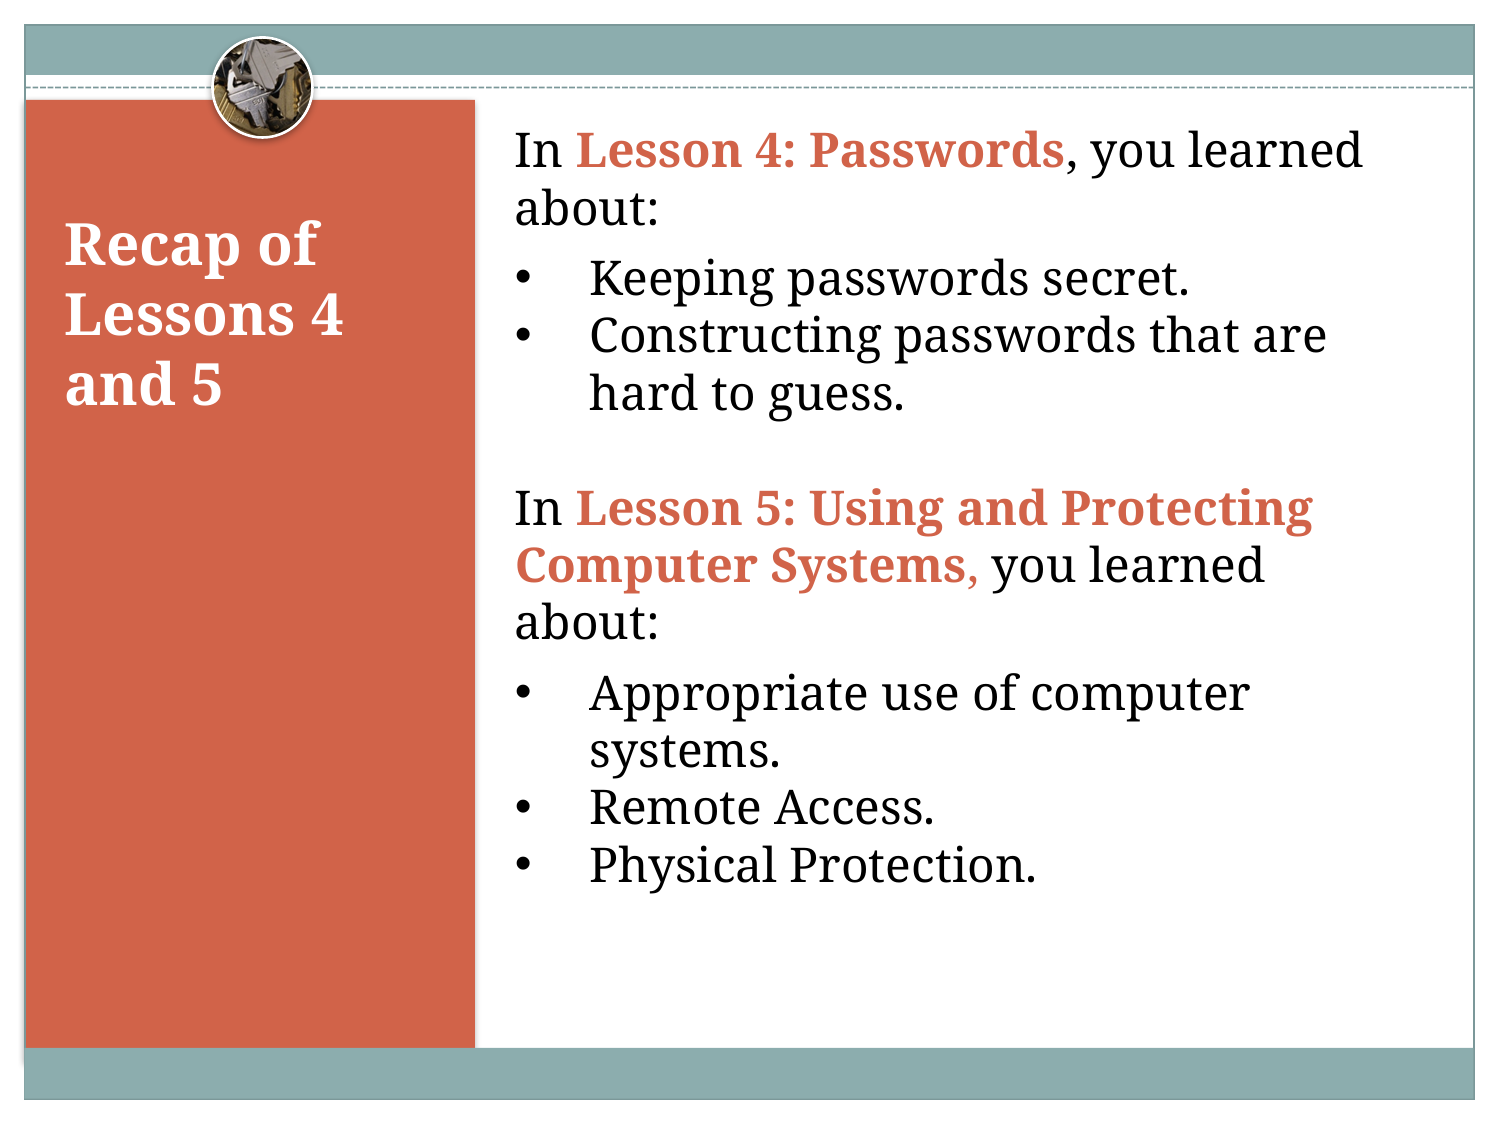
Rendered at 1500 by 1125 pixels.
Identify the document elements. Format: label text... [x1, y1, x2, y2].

title Recap of Lessons 4 and 5 [50, 174, 463, 425]
text_box In Lesson 4: Passwords, you learned about: Keeping passwords secret. Constructing passwords that are hard to guess. In Lesson 5: Using and Protecting Computer Systems, you learned about: Appropriate use of computer systems. Remote Access. Physical Protection. [500, 112, 1438, 945]
picture [214, 39, 311, 136]
